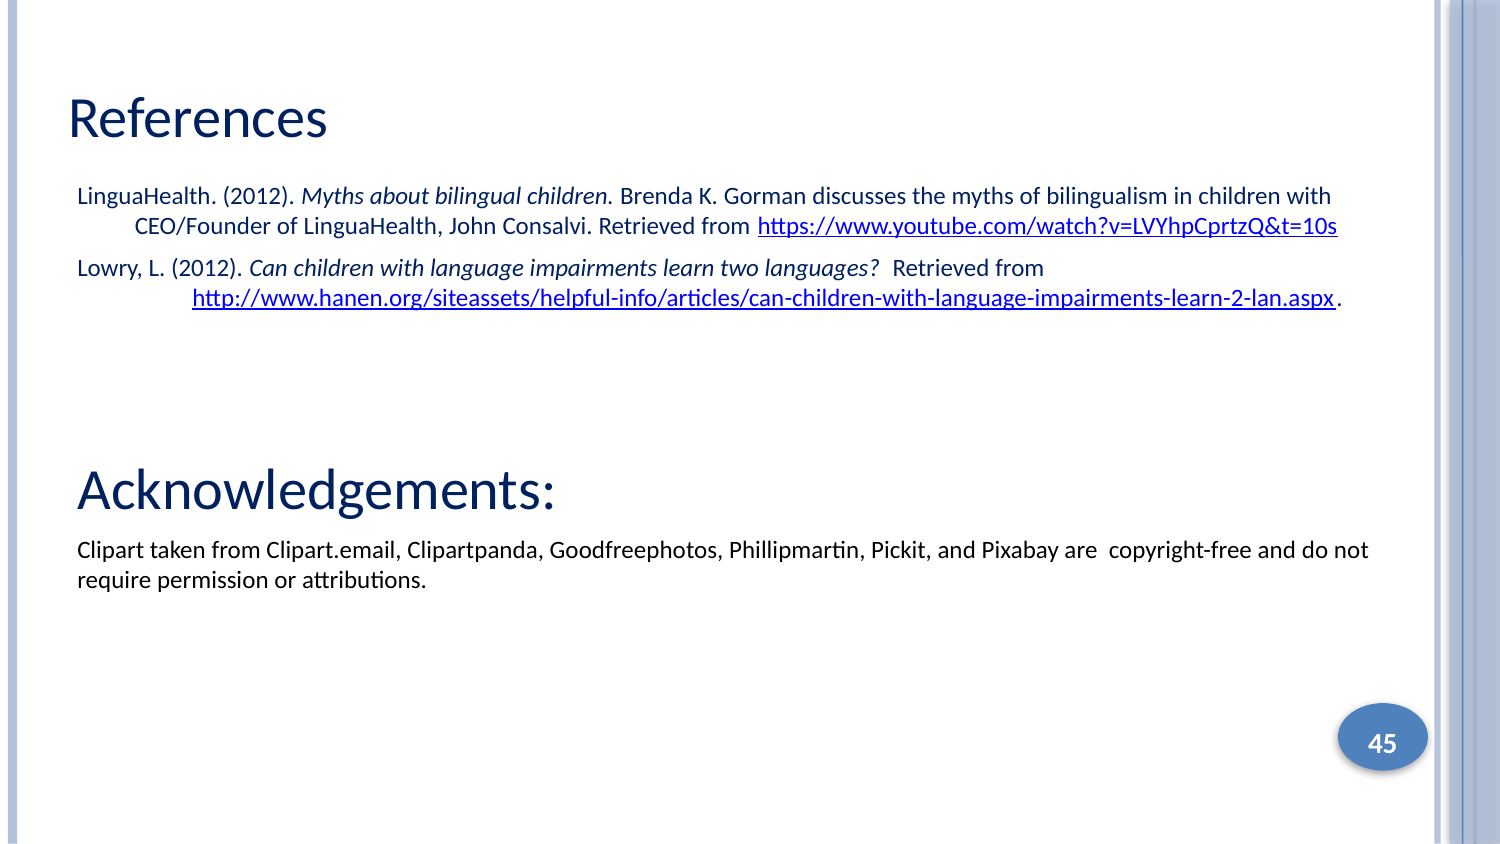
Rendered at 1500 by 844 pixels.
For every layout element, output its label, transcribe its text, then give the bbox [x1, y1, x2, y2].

slide_number 45 [1312, 709, 1413, 774]
list LinguaHealth. (2012). Myths about bilingual children. Brenda K. Gorman discusses the myths of bilingualism in children with CEO/Founder of LinguaHealth, John Consalvi. Retrieved from https://www.youtube.com/watch?v=LVYhpCprtzQ&t=10s Lowry, L. (2012). Can children with language impairments learn two languages? Retrieved from http://www.hanen.org/siteassets/helpful-info/articles/can-children-with-language-impairments-learn-2-lan.aspx. Acknowledgements: Clipart taken from Clipart.email, Clipartpanda, Goodfreephotos, Phillipmartin, Pickit, and Pixabay are copyright-free and do not require permission or attributions. [62, 171, 1413, 729]
text_box References [53, 71, 343, 157]
